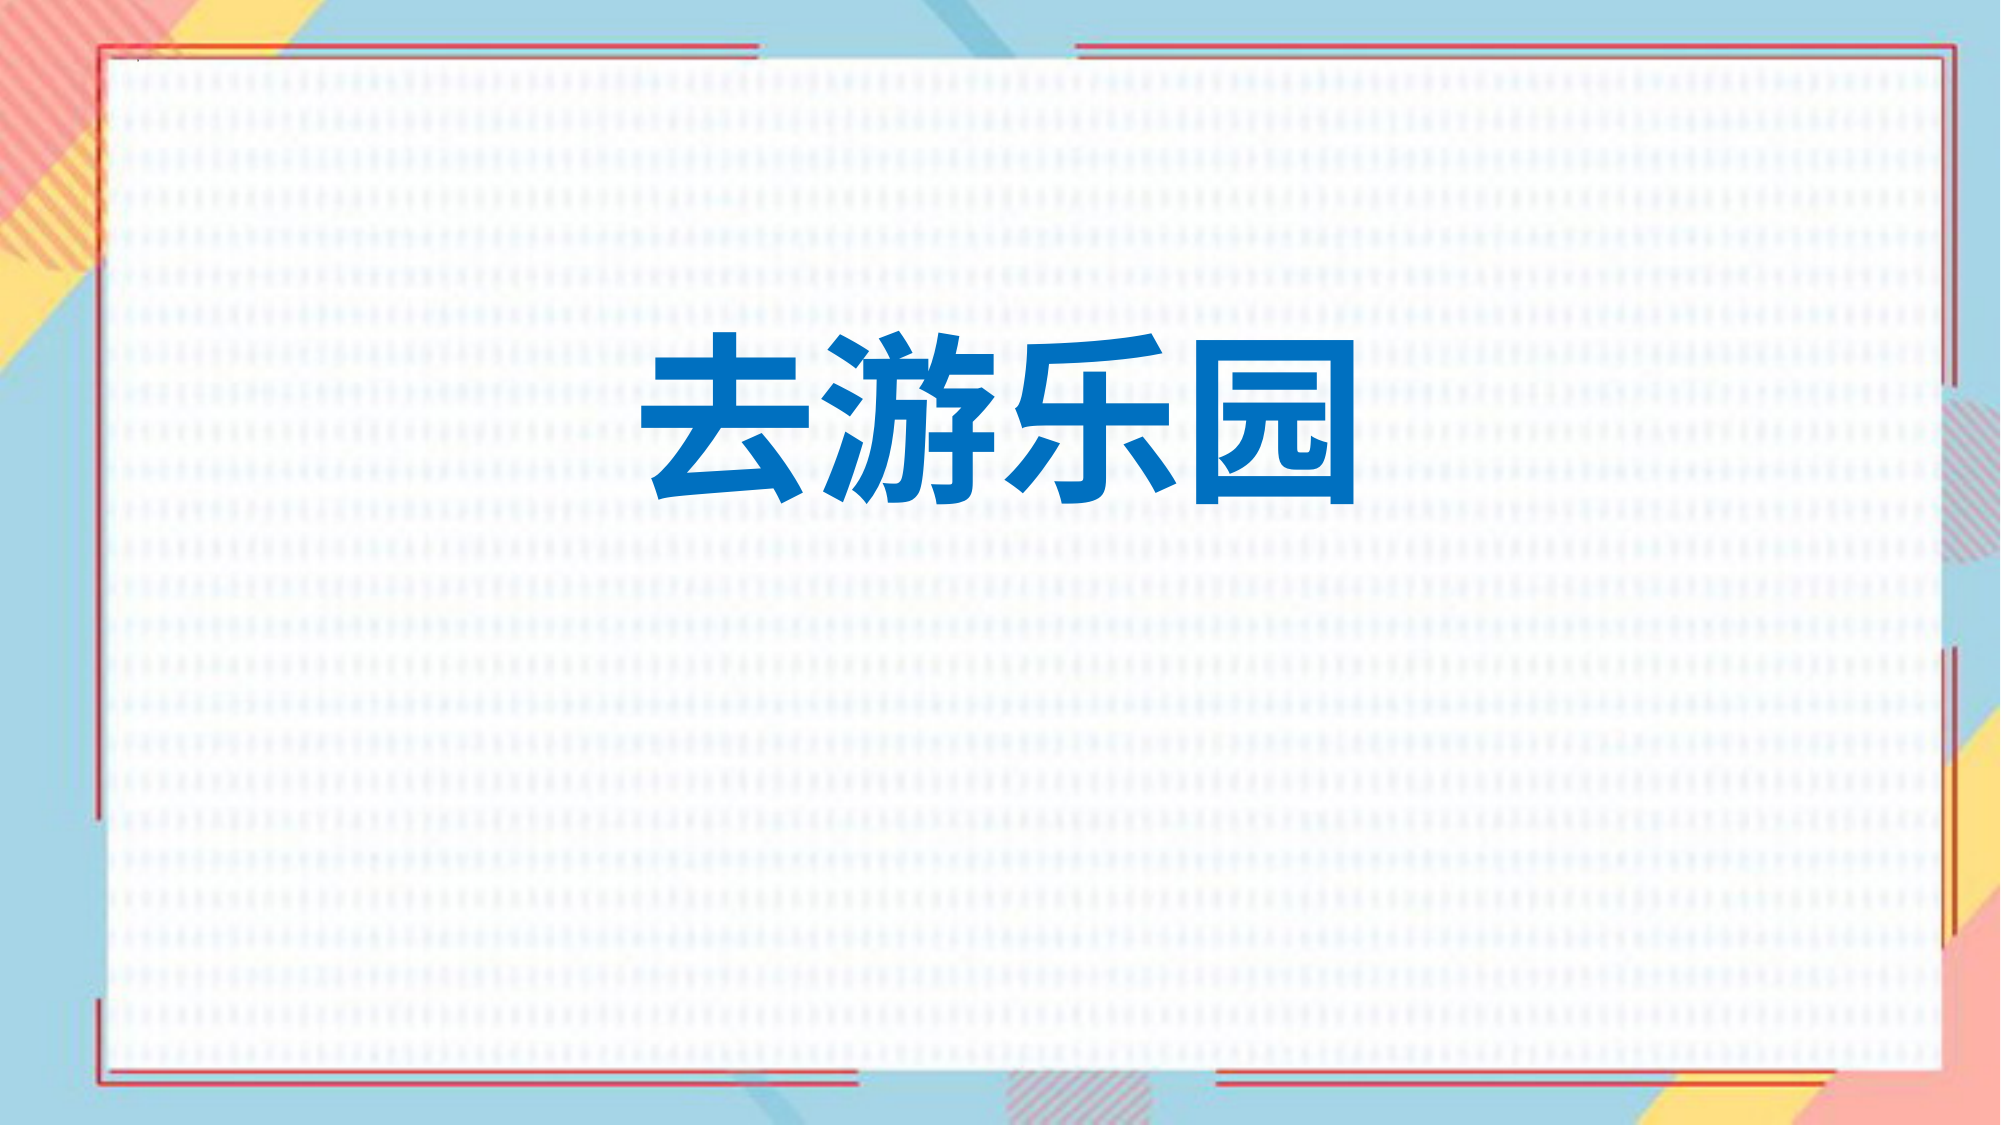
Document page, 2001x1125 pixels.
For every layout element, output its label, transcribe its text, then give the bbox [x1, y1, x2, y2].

text_box 去游乐园 [0, 297, 2000, 533]
picture [0, 0, 2001, 1125]
